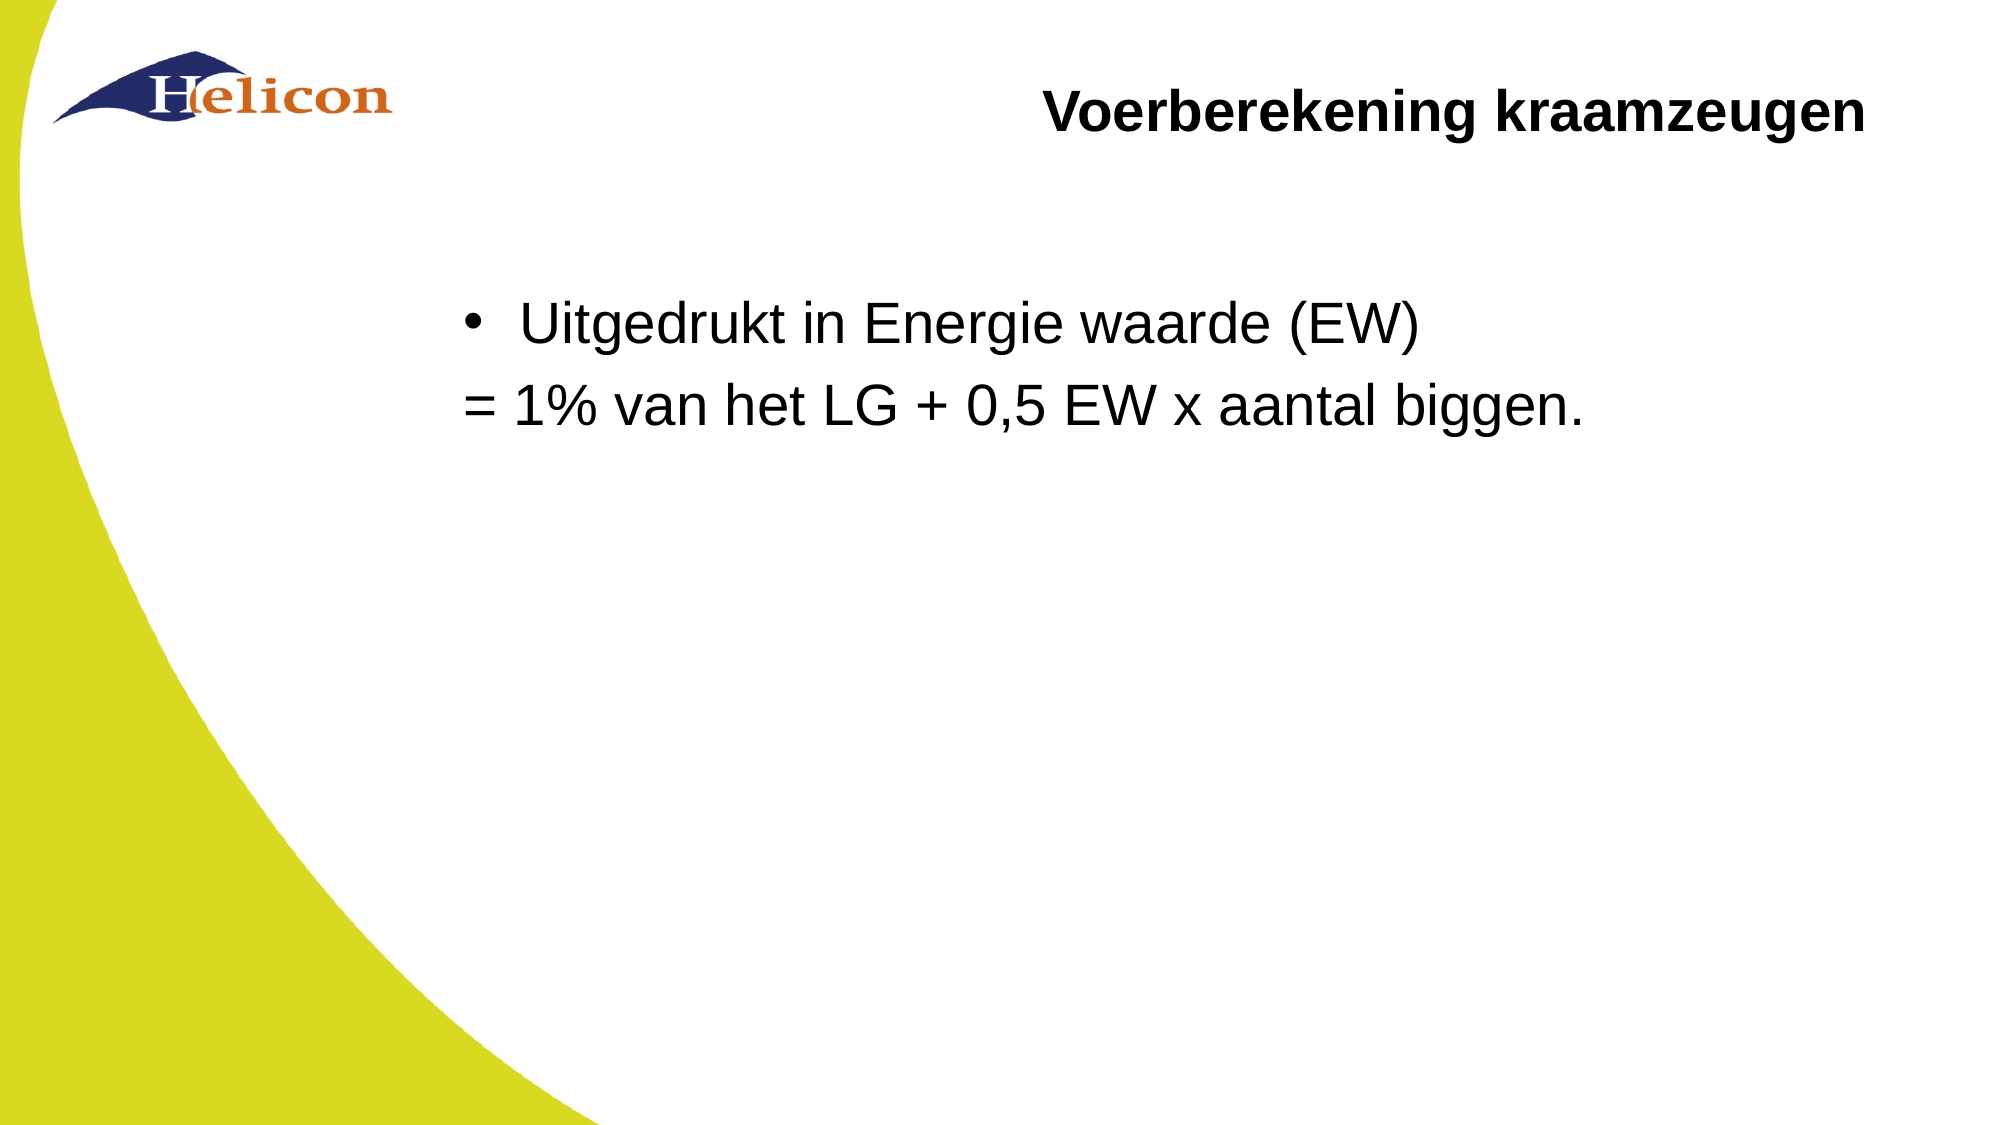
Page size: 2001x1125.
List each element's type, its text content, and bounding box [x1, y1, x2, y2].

title Voerberekening kraamzeugen [432, 54, 1883, 161]
list Uitgedrukt in Energie waarde (EW) = 1% van het LG + 0,5 EW x aantal biggen. [448, 196, 1900, 1005]
picture [0, 0, 2000, 1125]
